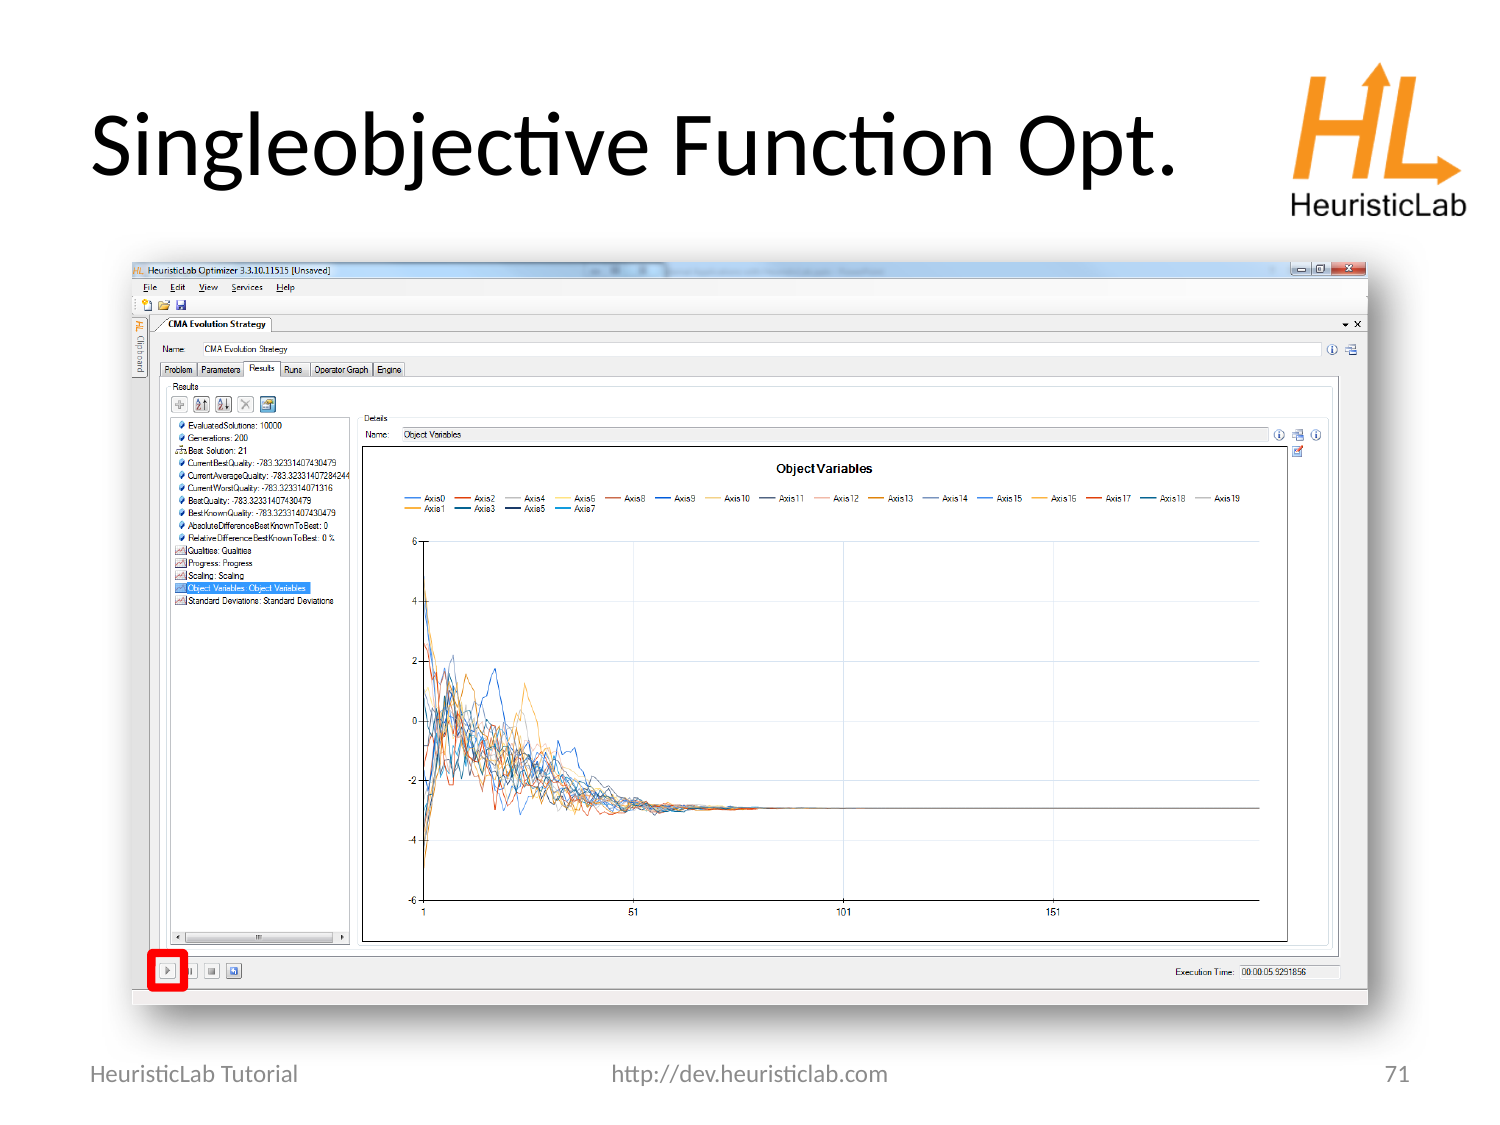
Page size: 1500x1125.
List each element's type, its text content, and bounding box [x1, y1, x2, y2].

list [132, 262, 1368, 1006]
slide_number 71 [1074, 1042, 1425, 1103]
footer http://dev.heuristiclab.com [512, 1042, 988, 1103]
slide_number HeuristicLab Tutorial [75, 1042, 425, 1103]
title Singleobjective Function Opt. [75, 45, 1282, 233]
picture [1281, 27, 1474, 244]
